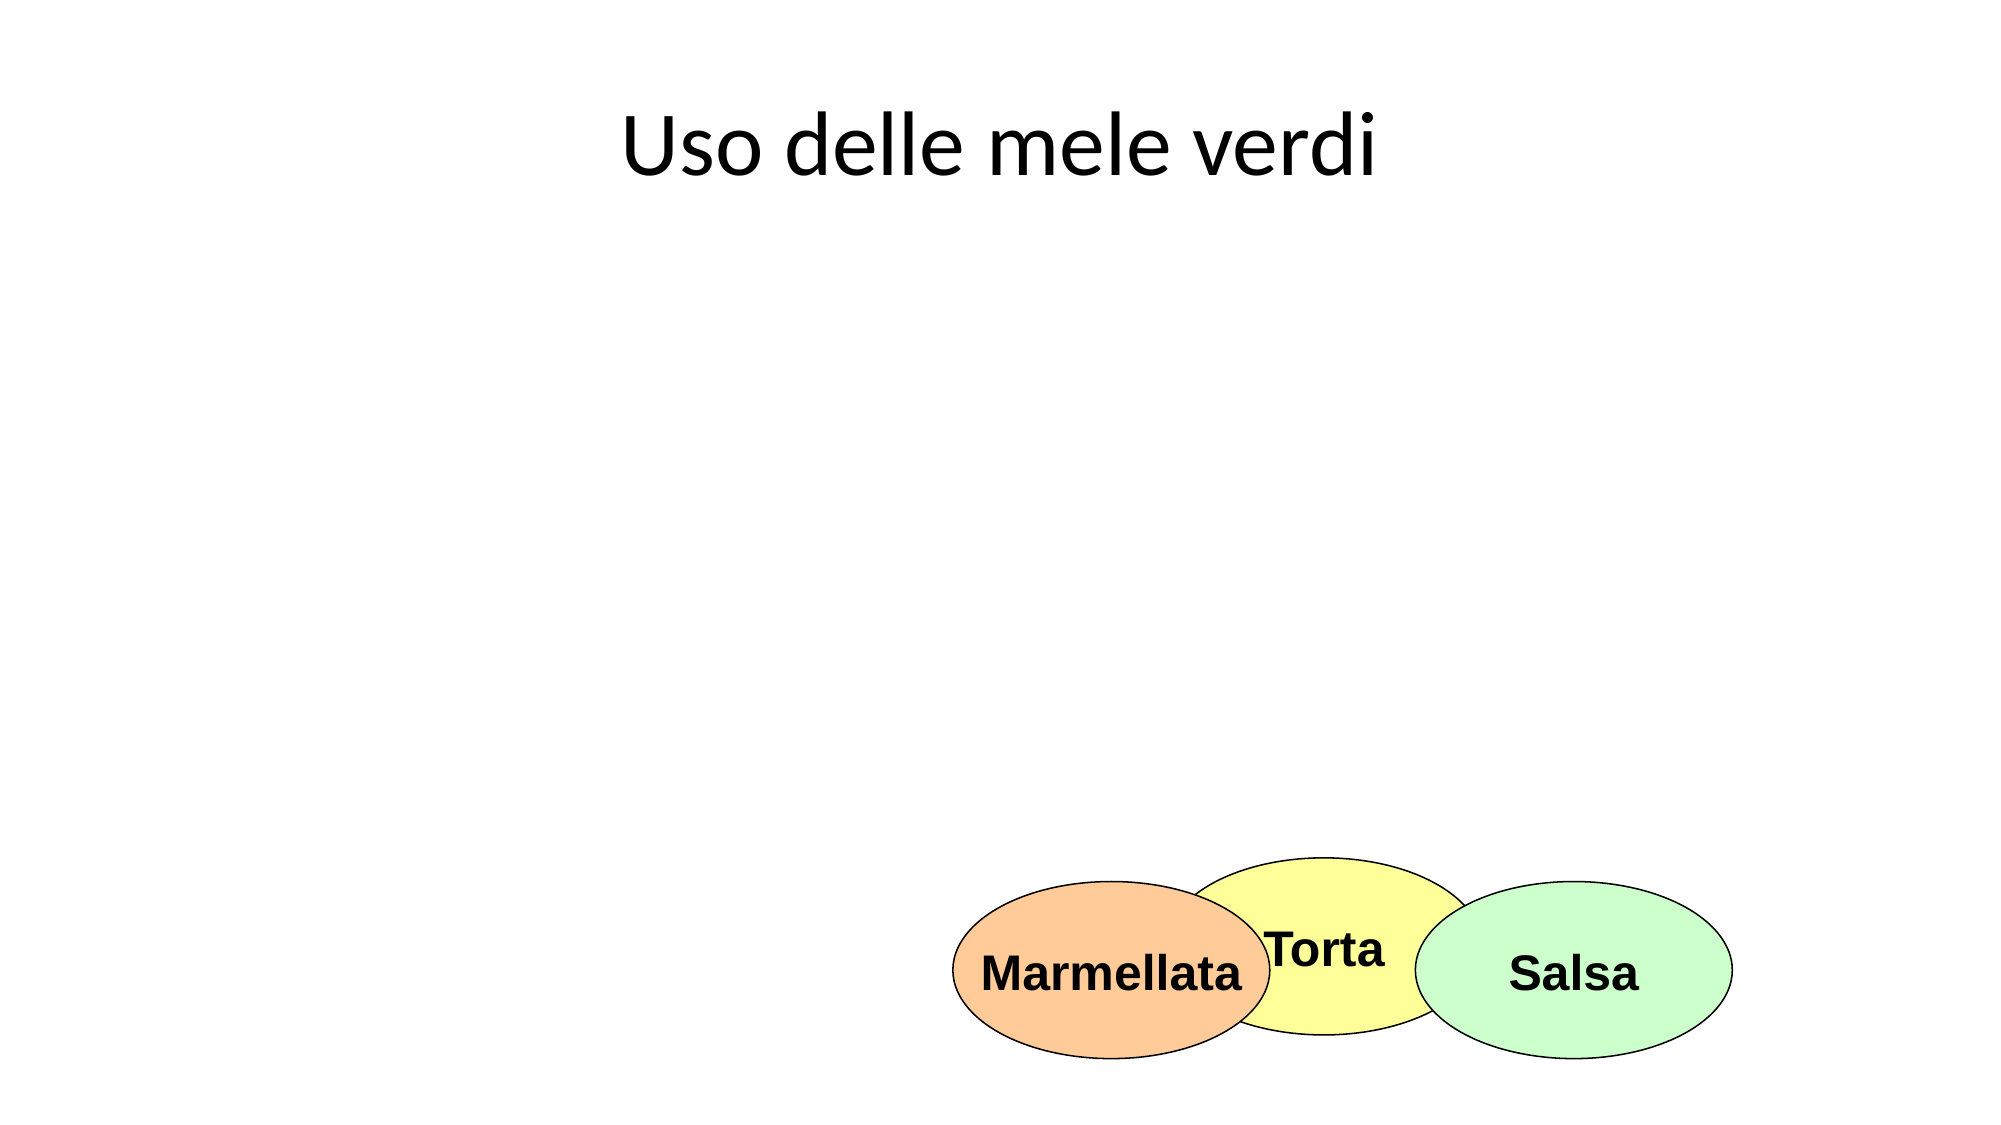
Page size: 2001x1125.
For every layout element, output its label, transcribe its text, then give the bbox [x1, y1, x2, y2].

text_box Torta [1196, 857, 1464, 1035]
text_box Marmellata [952, 881, 1270, 1059]
title Uso delle mele verdi [99, 45, 1900, 233]
text_box Salsa [1415, 881, 1733, 1059]
